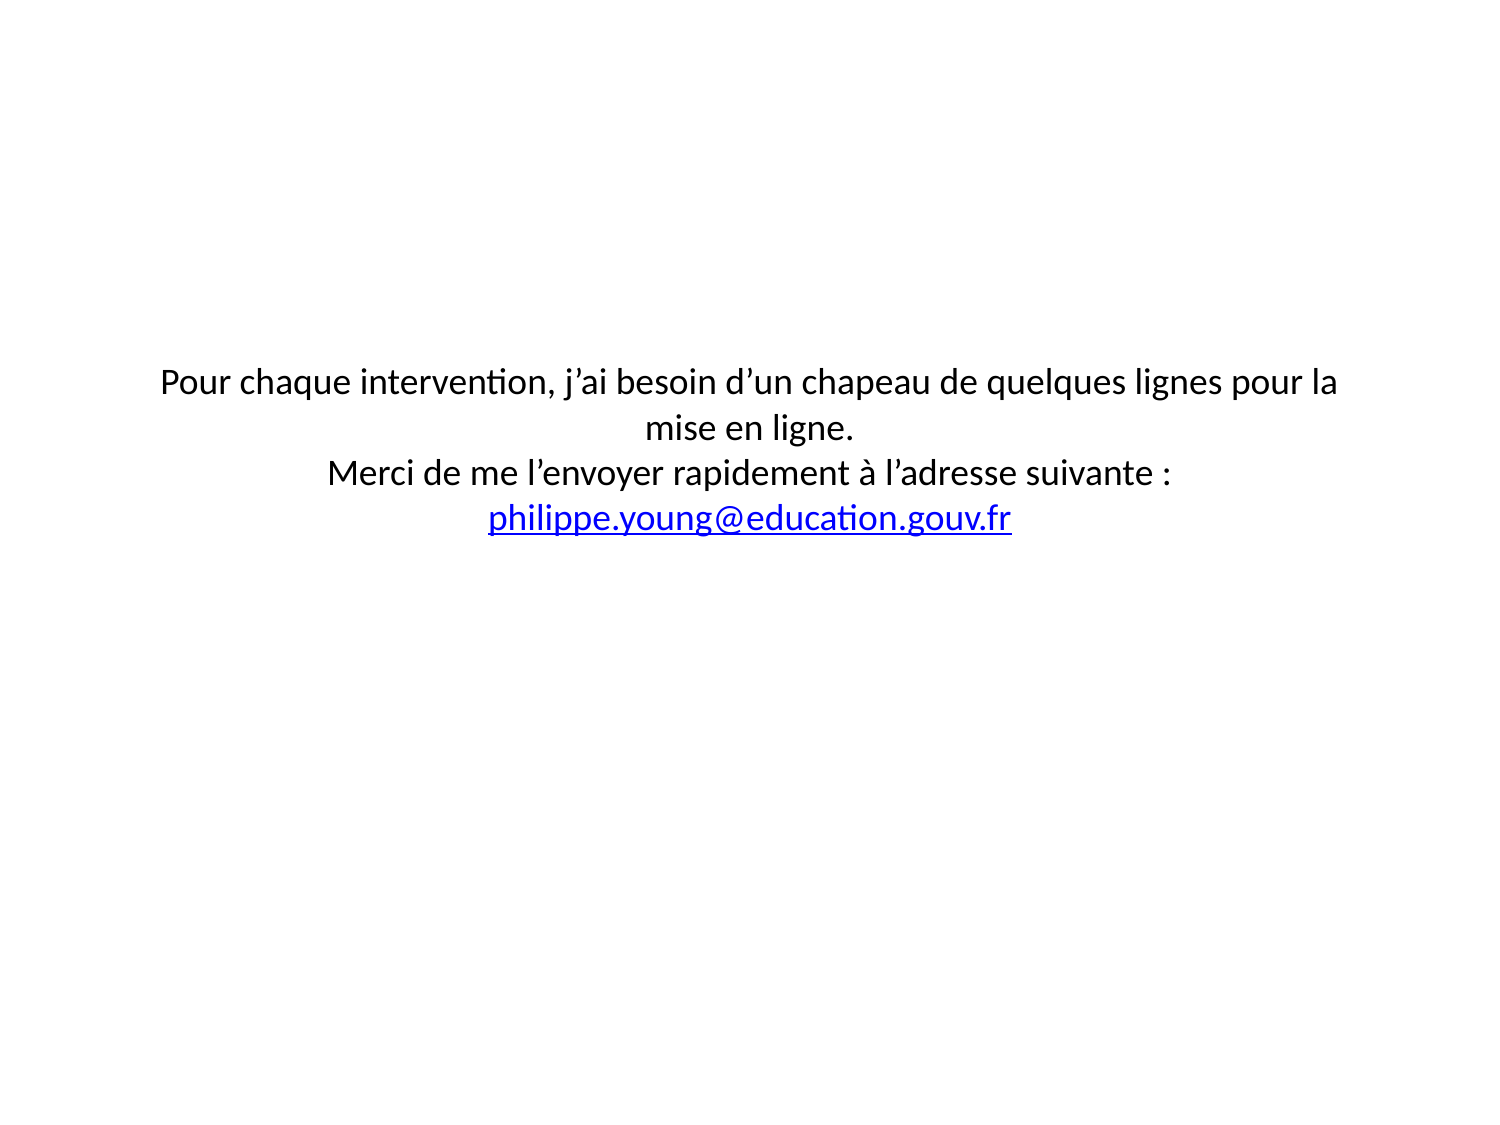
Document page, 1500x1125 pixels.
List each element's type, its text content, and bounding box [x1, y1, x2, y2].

title Pour chaque intervention, j’ai besoin d’un chapeau de quelques lignes pour la mise en ligne. Merci de me l’envoyer rapidement à l’adresse suivante : philippe.young@education.gouv.fr [112, 349, 1388, 591]
